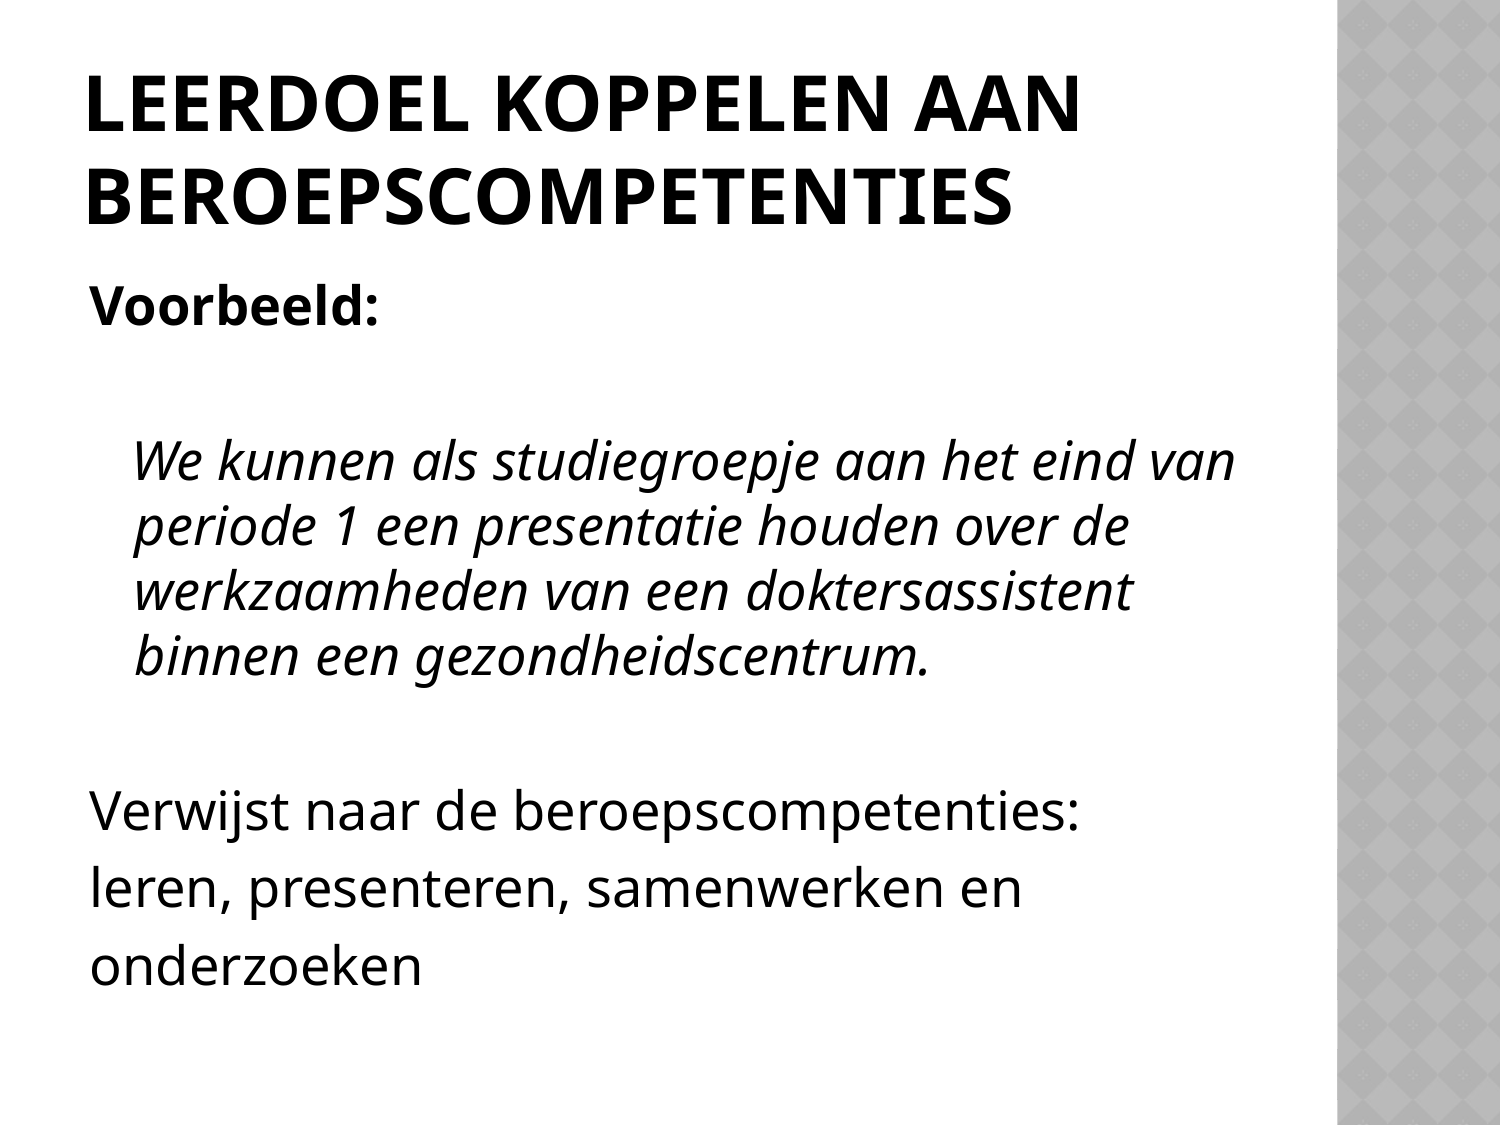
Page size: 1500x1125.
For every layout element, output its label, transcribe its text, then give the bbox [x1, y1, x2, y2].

title Leerdoel koppelen aan beroepscompetenties [75, 52, 1263, 240]
list Voorbeeld: We kunnen als studiegroepje aan het eind van periode 1 een presentatie houden over de werkzaamheden van een doktersassistent binnen een gezondheidscentrum. Verwijst naar de beroepscompetenties: leren, presenteren, samenwerken en onderzoeken [75, 264, 1263, 1059]
